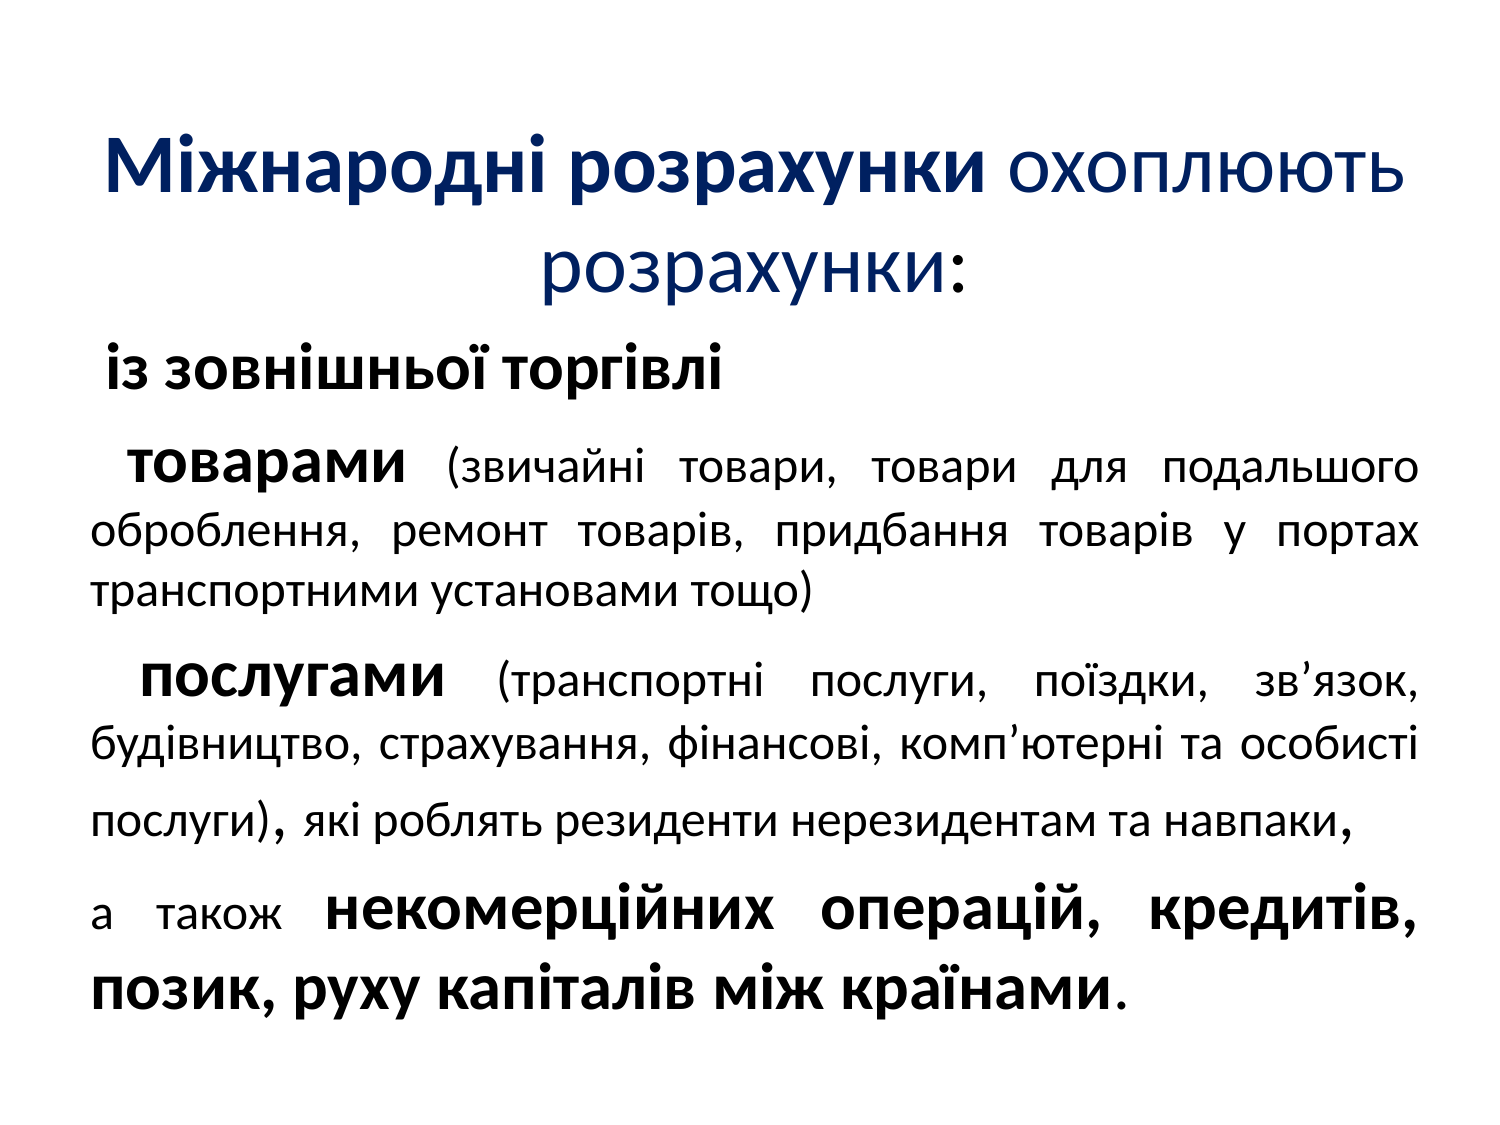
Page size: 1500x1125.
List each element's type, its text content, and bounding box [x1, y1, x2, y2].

list Міжнародні розрахунки охоплюють розрахунки: із зовнішньої торгівлі товарами (звичайні товари, товари для подальшого оброблення, ремонт товарів, придбання товарів у портах транспортними установами тощо) послугами (транспортні послуги, поїздки, зв’язок, будівництво, страхування, фінансові, комп’ютерні та особисті послуги), які роблять резиденти нерезидентам та навпаки, а також некомерційних операцій, кредитів, позик, руху капіталів між країнами. [75, 101, 1436, 1035]
